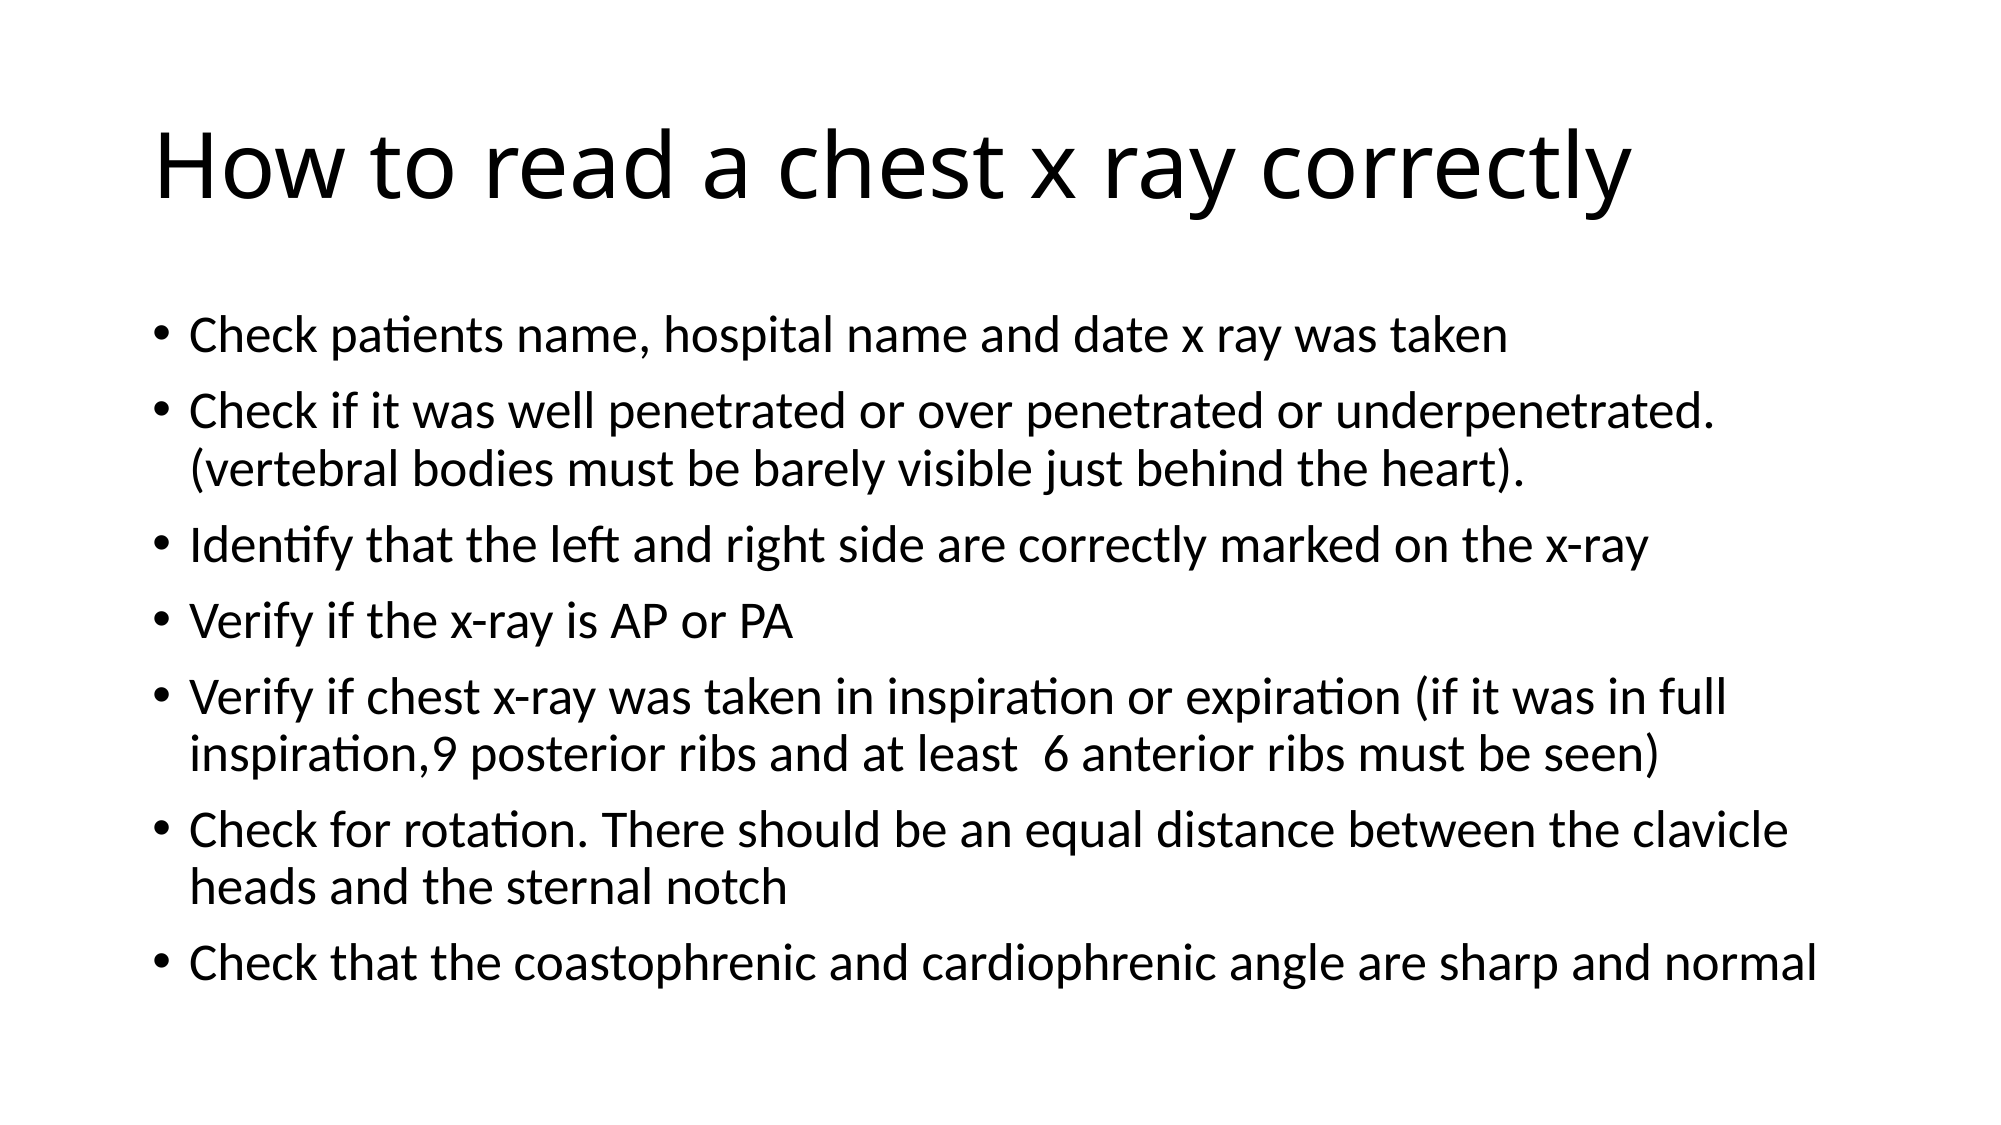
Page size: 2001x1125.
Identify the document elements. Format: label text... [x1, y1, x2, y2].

list Check patients name, hospital name and date x ray was taken Check if it was well penetrated or over penetrated or underpenetrated.(vertebral bodies must be barely visible just behind the heart). Identify that the left and right side are correctly marked on the x-ray Verify if the x-ray is AP or PA Verify if chest x-ray was taken in inspiration or expiration (if it was in full inspiration,9 posterior ribs and at least 6 anterior ribs must be seen) Check for rotation. There should be an equal distance between the clavicle heads and the sternal notch Check that the coastophrenic and cardiophrenic angle are sharp and normal [137, 299, 1863, 1014]
title How to read a chest x ray correctly [137, 59, 1863, 278]
